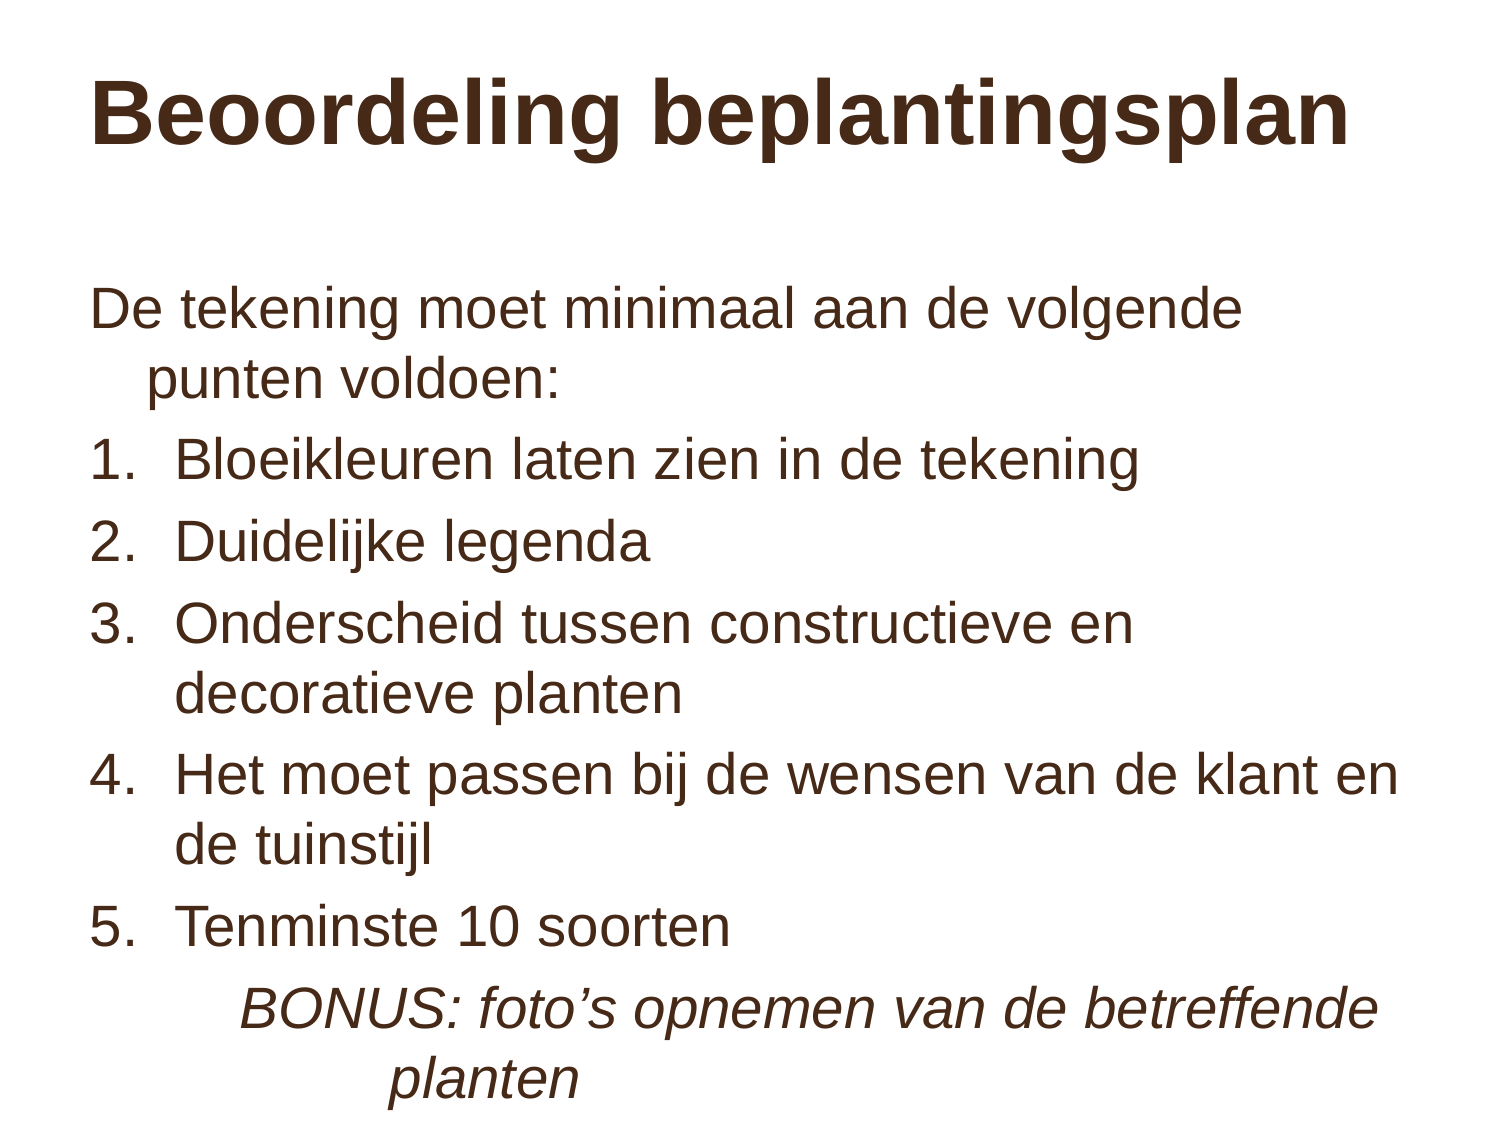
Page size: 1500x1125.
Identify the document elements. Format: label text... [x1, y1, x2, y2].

title Beoordeling beplantingsplan [75, 45, 1425, 233]
list De tekening moet minimaal aan de volgende punten voldoen: Bloeikleuren laten zien in de tekening Duidelijke legenda Onderscheid tussen constructieve en decoratieve planten Het moet passen bij de wensen van de klant en de tuinstijl Tenminste 10 soorten BONUS: foto’s opnemen van de betreffende planten Te laat inleveren: 1 punt aftrek per week. [75, 262, 1425, 1005]
